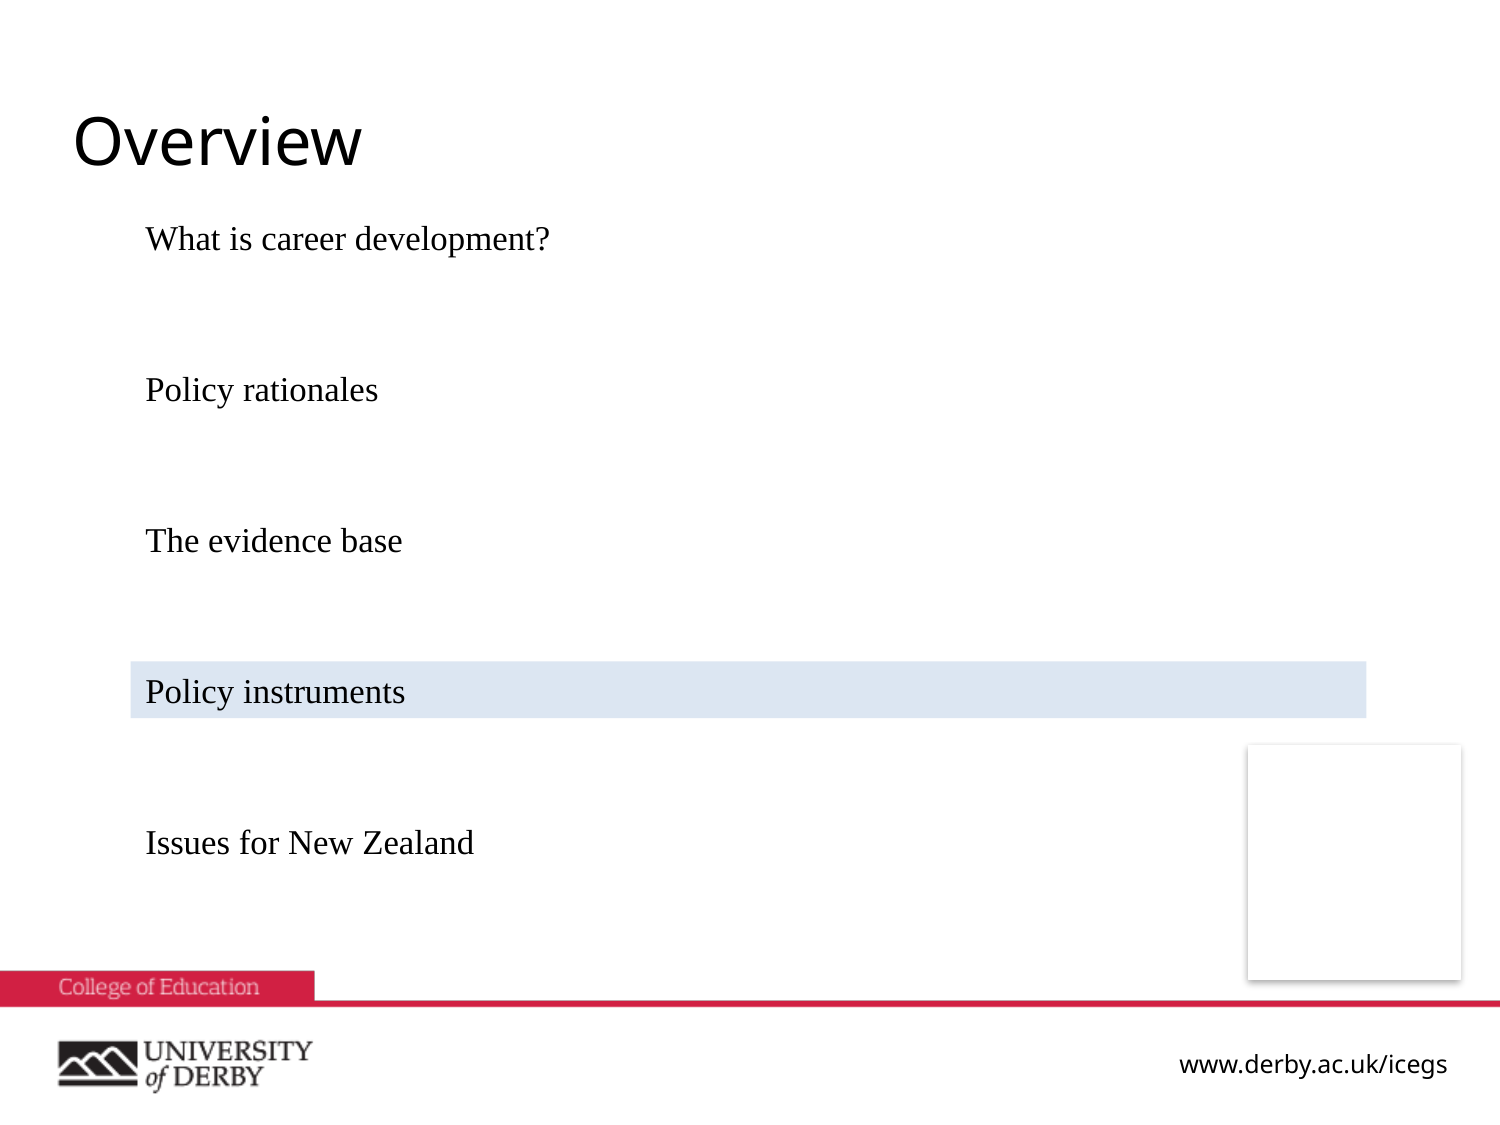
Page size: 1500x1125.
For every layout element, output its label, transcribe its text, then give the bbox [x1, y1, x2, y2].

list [61, 207, 1436, 870]
title Overview [57, 45, 1425, 210]
